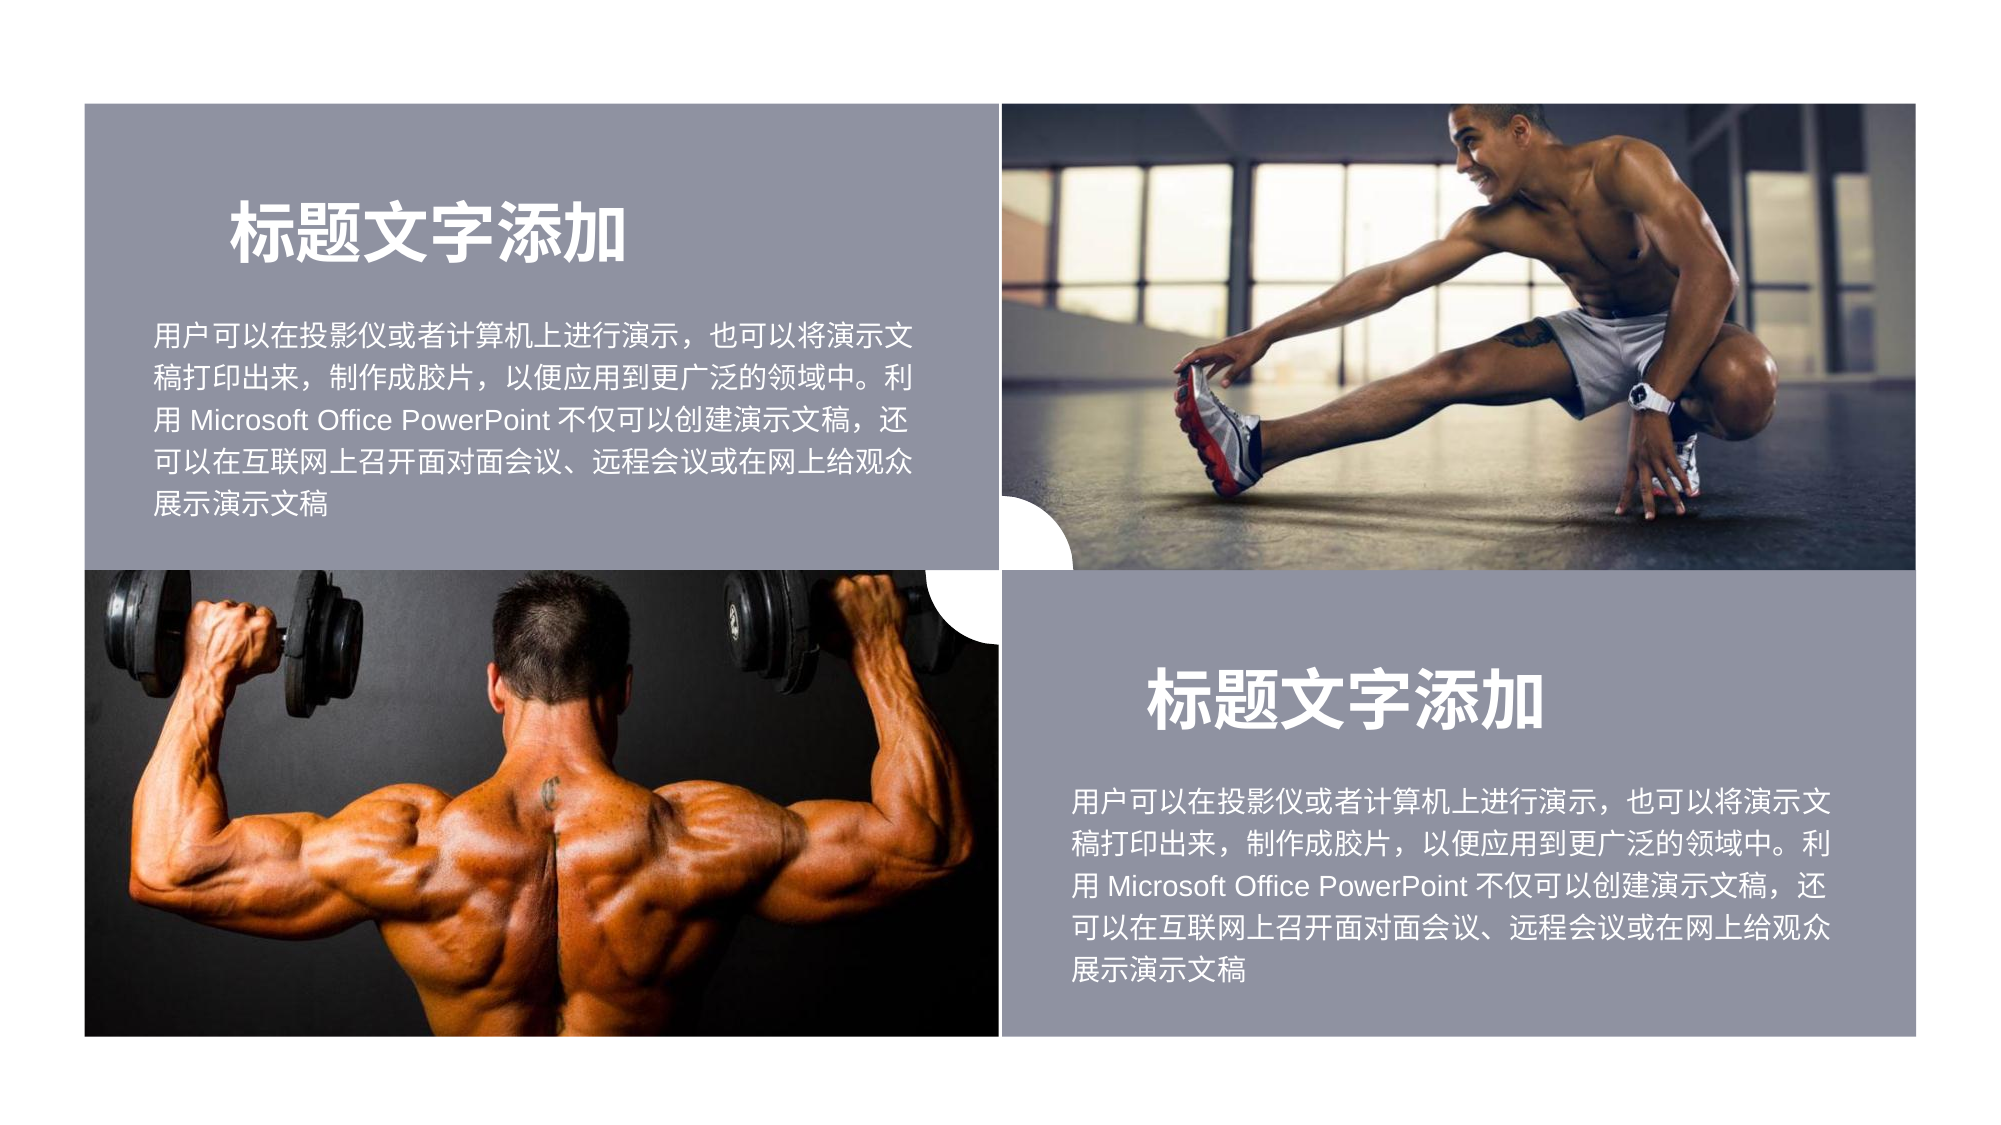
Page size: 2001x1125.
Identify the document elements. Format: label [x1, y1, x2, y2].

picture [1001, 103, 1916, 571]
text_box [84, 103, 999, 570]
picture [84, 570, 999, 1037]
text_box [1001, 570, 1917, 1037]
